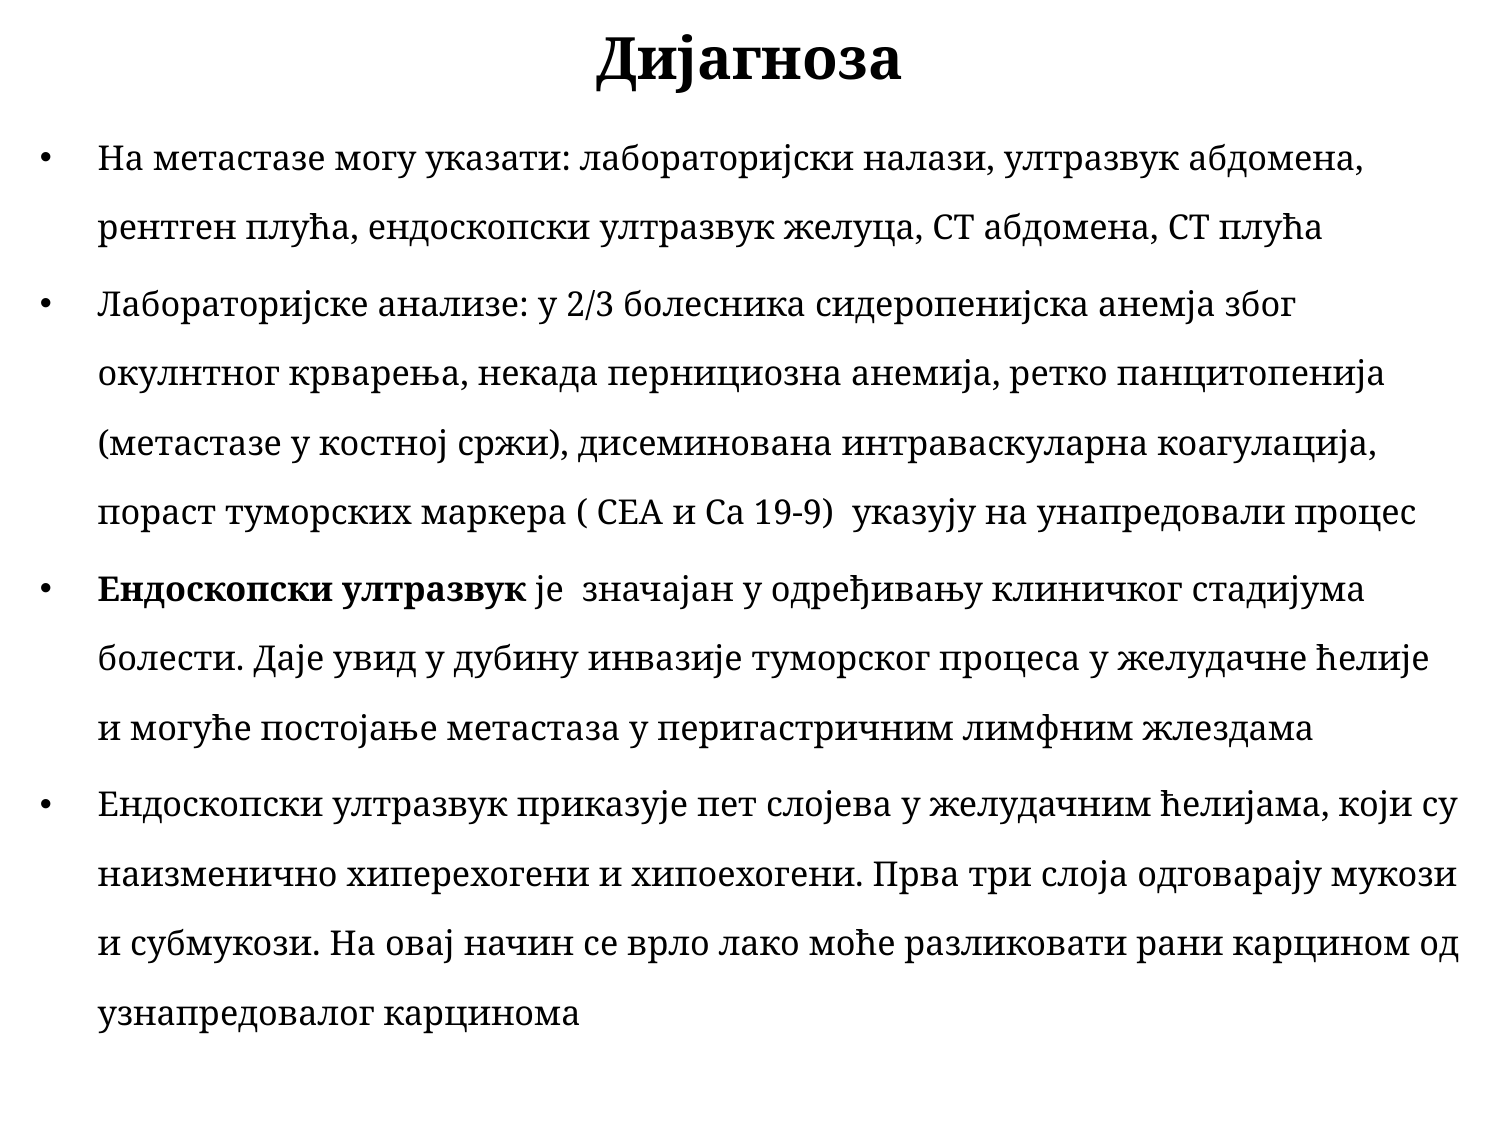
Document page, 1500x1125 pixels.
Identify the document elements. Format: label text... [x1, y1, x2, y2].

list На метастазе могу указати: лабораторијски налази, ултразвук абдомена, рентген плућа, ендоскопски ултразвук желуца, CT абдомена, CT плућа Лабораторијске анализе: у 2/3 болесника сидеропенијска анемја због окулнтног крварења, некада пернициозна анемија, ретко панцитопенија (метастазе у костној сржи), дисеминована интраваскуларна коагулација, пораст туморских маркера ( CEA и Ca 19-9) указују на унапредовали процес Ендоскопски ултразвук је значајан у одређивању клиничког стадијума болести. Даје увид у дубину инвазије туморског процеса у желудачне ћелије и могуће постојање метастаза у перигастричним лимфним жлездама Ендоскопски ултразвук приказује пет слојева у желудачним ћелијама, који су наизменично хиперехогени и хипоехогени. Прва три слоја одговарају мукози и субмукози. На овај начин се врло лако моће разликовати рани карцином од узнапредовалог карцинома [24, 99, 1475, 1125]
title Дијагноза [75, 0, 1425, 99]
